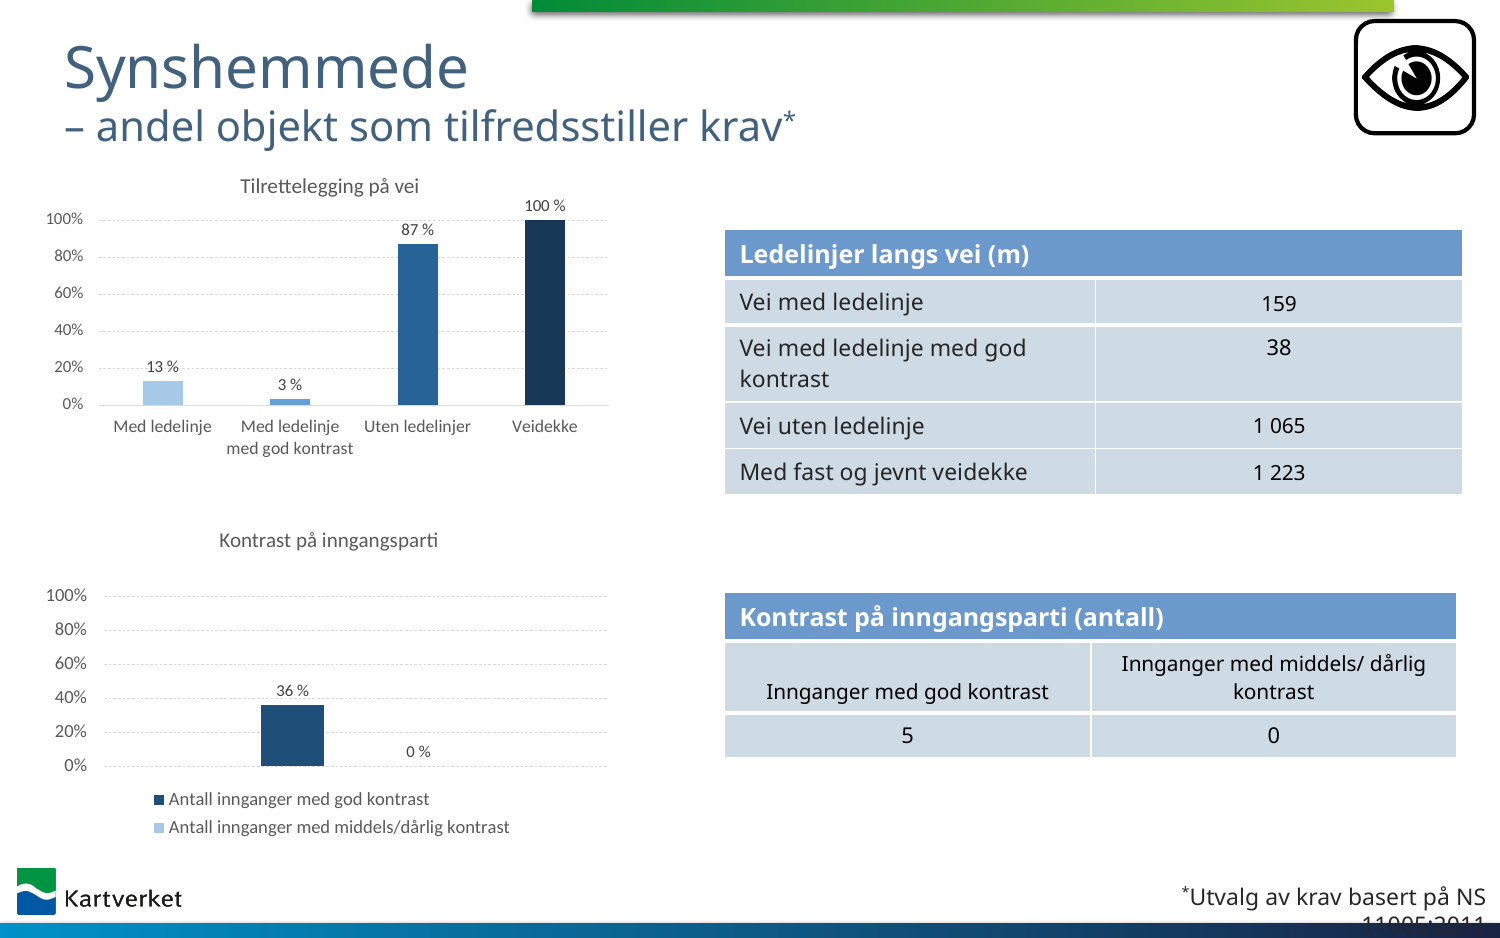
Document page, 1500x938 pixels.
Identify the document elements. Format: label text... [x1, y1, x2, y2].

table_cell Med fast og jevnt veidekke [725, 449, 1095, 494]
picture [41, 166, 619, 492]
table_cell 38 [1096, 327, 1462, 401]
picture [41, 520, 617, 846]
table_cell Vei med ledelinje [725, 280, 1095, 323]
table_header Ledelinjer langs vei (m) [725, 230, 1462, 276]
table_cell 1 223 [1096, 449, 1462, 494]
text_box Synshemmede – andel objekt som tilfredsstiller krav* [49, 24, 1431, 158]
table_cell Vei med ledelinje med god kontrast [725, 327, 1095, 401]
table_header Kontrast på inngangsparti (antall) [725, 593, 1456, 639]
table_cell 5 [725, 715, 1090, 757]
text_box *Utvalg av krav basert på NS 11005:2011 [1068, 873, 1500, 938]
table_cell 0 [1092, 715, 1456, 757]
table_cell Vei uten ledelinje [725, 403, 1095, 448]
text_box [1355, 20, 1475, 134]
table_cell Innganger med god kontrast [725, 643, 1090, 711]
table_cell Innganger med middels/ dårlig kontrast [1092, 643, 1456, 711]
table_cell 1 065 [1096, 403, 1462, 448]
table_cell 159 [1096, 280, 1462, 323]
